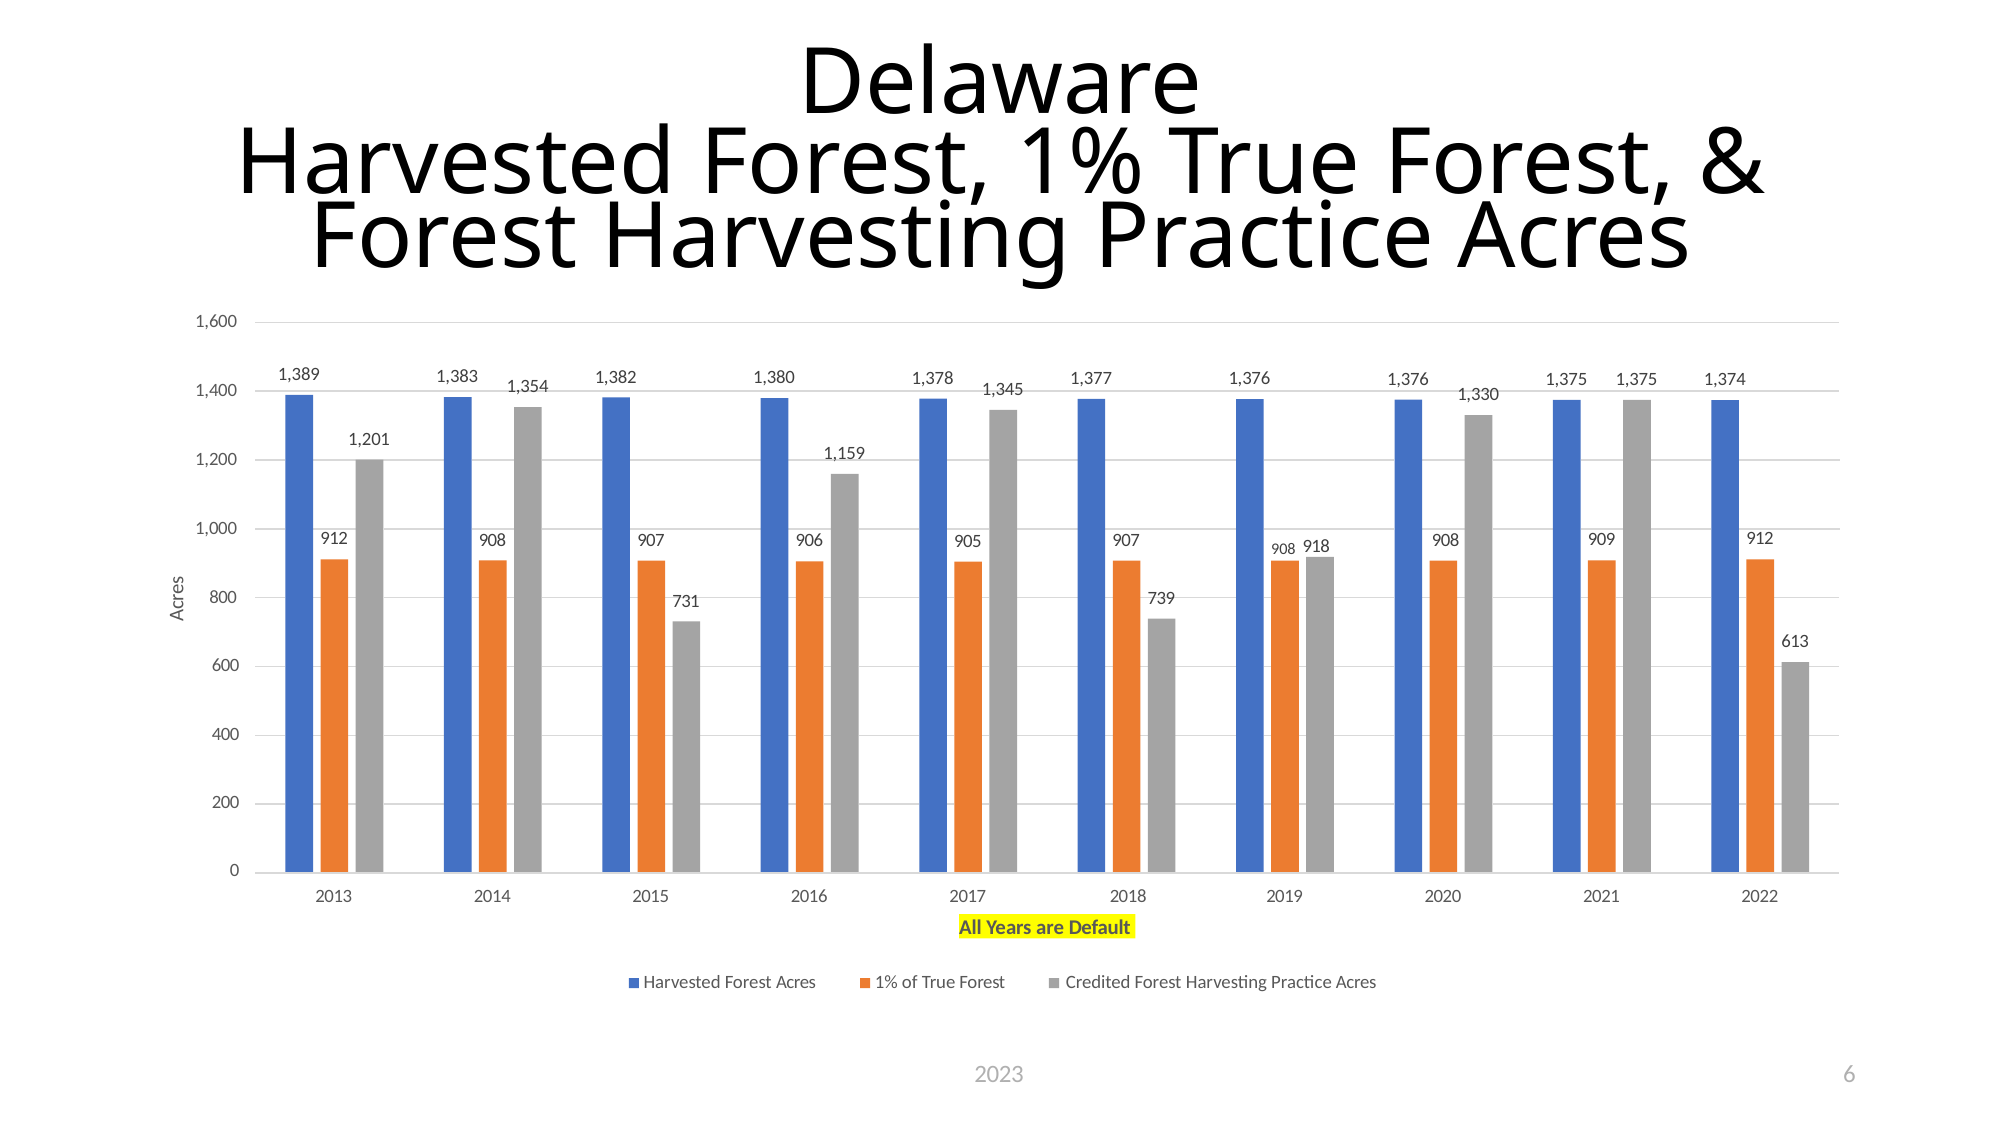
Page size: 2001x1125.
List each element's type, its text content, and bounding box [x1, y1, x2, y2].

text_box 1,345 [979, 374, 1027, 390]
text_box 1,378 [909, 363, 957, 388]
text_box 1,383 [434, 361, 482, 387]
text_box 1,000 [193, 513, 240, 538]
text_box 2017 2018 [947, 882, 972, 907]
text_box 1,375 [1613, 364, 1661, 390]
text_box Harvested Forest Acres [641, 967, 822, 993]
text_box 1,200 [193, 444, 240, 470]
text_box 2014 [471, 882, 514, 907]
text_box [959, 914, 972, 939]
text_box 1,400 [193, 375, 240, 401]
text_box 2019 [1264, 882, 1307, 907]
text_box 1,376 [1384, 364, 1432, 389]
text_box 2016 [788, 882, 831, 907]
text_box 2022 [1739, 882, 1782, 907]
text_box 1,376 [1226, 364, 1274, 389]
text_box [860, 978, 871, 989]
text_box 1% of True Forest Credited Forest Harvesting Practice Acres [872, 967, 972, 993]
text_box Acres [165, 572, 191, 624]
slide_number 6 [1815, 748, 1856, 1125]
text_box 2017 2018 [1028, 882, 1148, 907]
text_box 1,382 [592, 362, 640, 387]
text_box 2015 [630, 882, 673, 907]
text_box 1,380 [751, 362, 798, 388]
text_box 600 400 200 0 [207, 651, 241, 880]
text_box 2013 [313, 882, 356, 907]
text_box 1,375 [1543, 364, 1591, 390]
title Delaware Harvested Forest, 1% True Forest, & Forest Harvesting Practice Acres [137, 51, 1863, 286]
text_box 1,354 [504, 371, 552, 390]
text_box 2020 [1422, 882, 1465, 907]
text_box 1,600 [193, 306, 240, 332]
text_box 800 [207, 582, 240, 607]
text_box [628, 978, 639, 989]
text_box 1% of True Forest Credited Forest Harvesting Practice Acres [1028, 967, 1381, 993]
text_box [255, 390, 1840, 874]
text_box All Years are Default [1028, 914, 1136, 939]
text_box 1,377 [1068, 363, 1115, 389]
text_box 1,330 [1455, 379, 1503, 390]
text_box 1,374 [1701, 364, 1749, 390]
text_box 1,389 [275, 359, 323, 385]
slide_number 2023 [972, 874, 1028, 1125]
text_box 2021 [1581, 882, 1624, 907]
